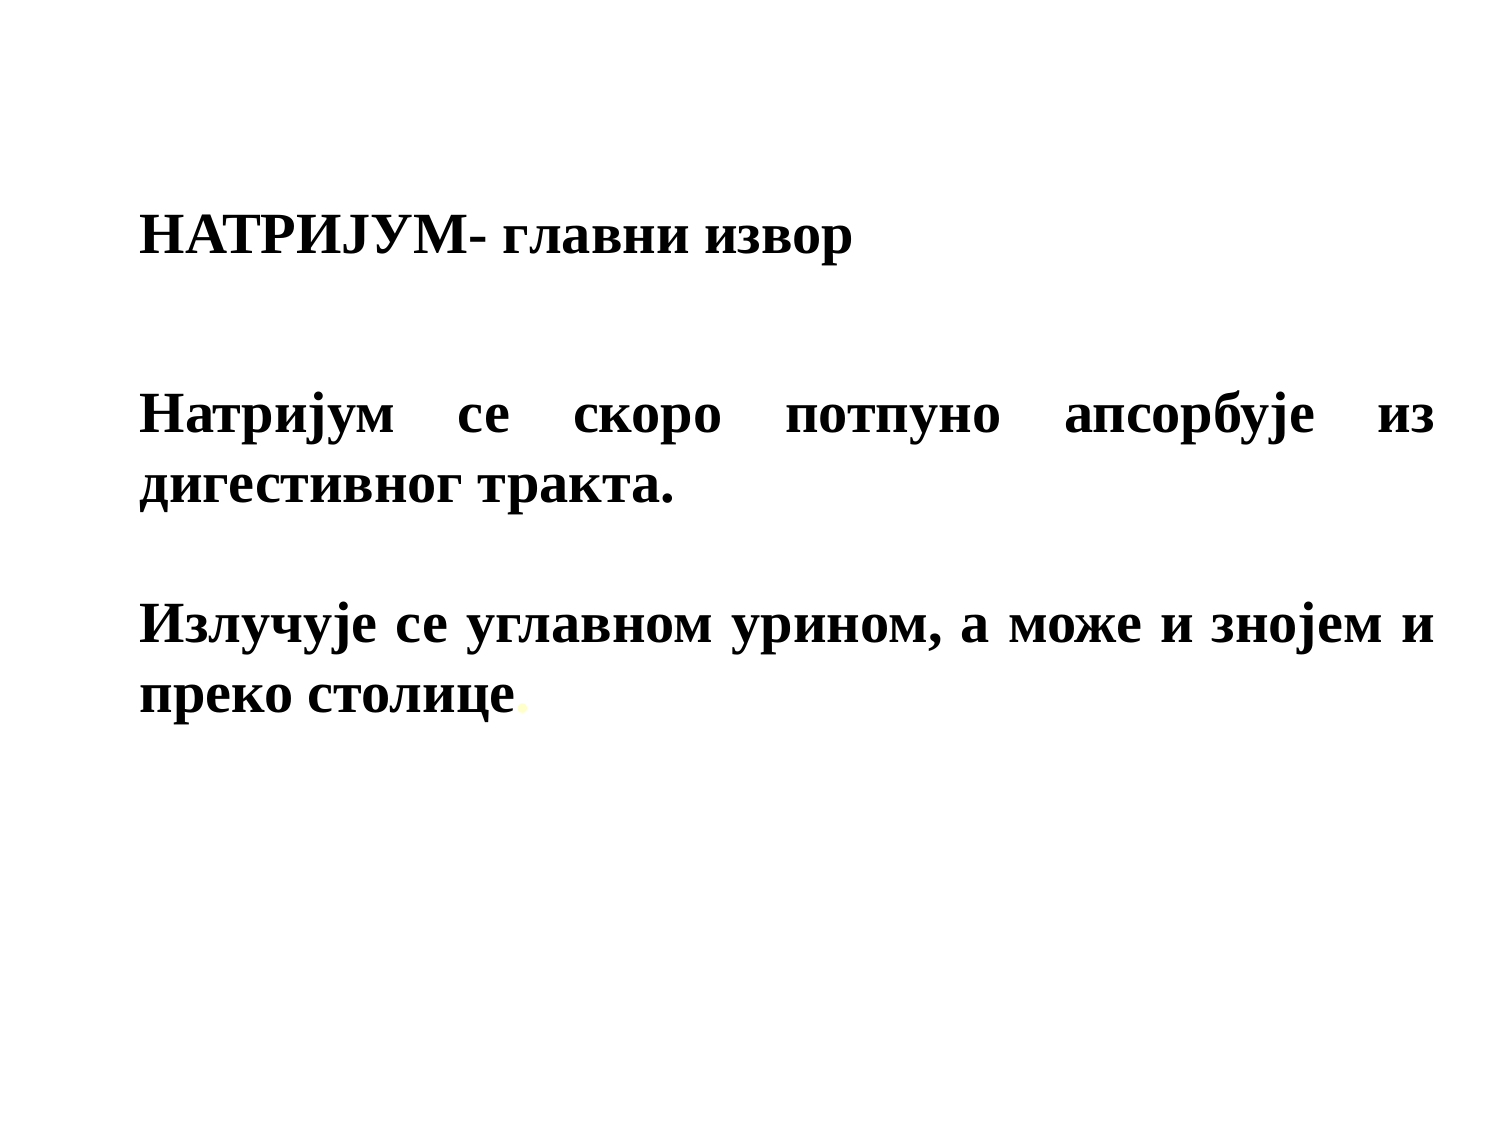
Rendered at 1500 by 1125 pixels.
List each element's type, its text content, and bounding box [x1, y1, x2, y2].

text_box НАТРИЈУМ- главни извор Натријум се скоро потпуно апсорбује из дигестивног тракта. Излучује се углавном урином, а може и знојем и преко столице. [125, 187, 1450, 732]
